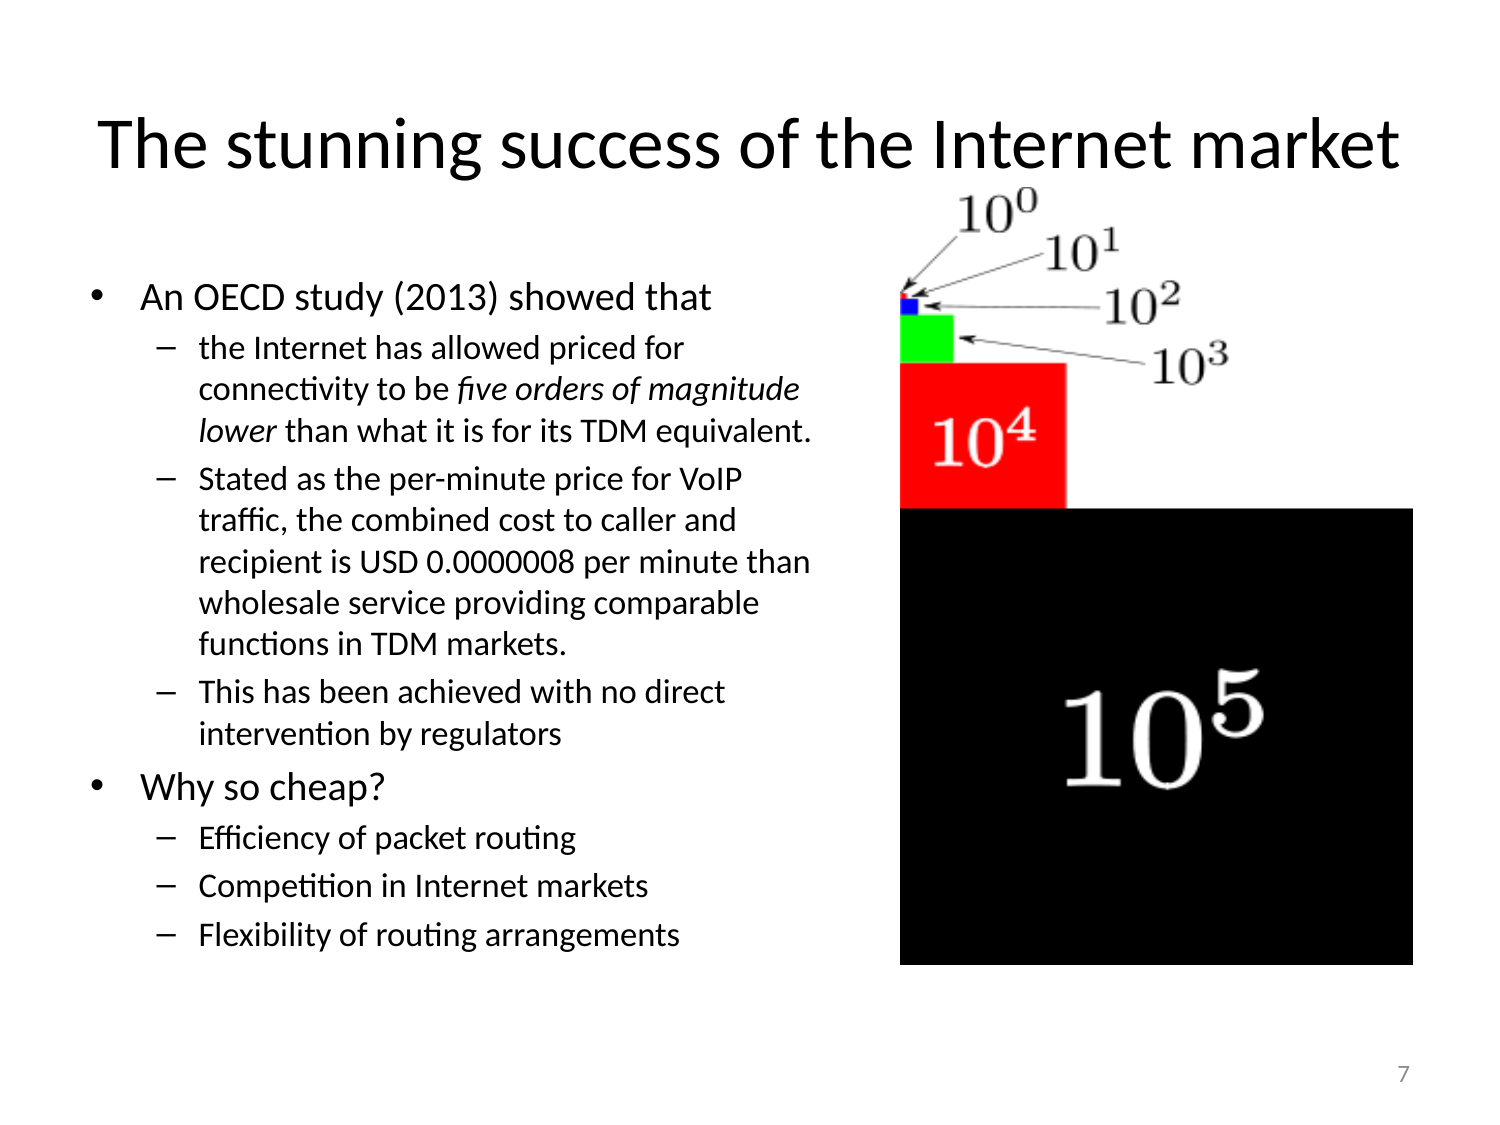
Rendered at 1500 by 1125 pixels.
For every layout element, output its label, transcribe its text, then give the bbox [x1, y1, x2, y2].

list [899, 187, 1413, 965]
slide_number 7 [1074, 1042, 1425, 1103]
title The stunning success of the Internet market [75, 45, 1425, 233]
list An OECD study (2013) showed that the Internet has allowed priced for connectivity to be five orders of magnitude lower than what it is for its TDM equivalent. Stated as the per-minute price for VoIP traffic, the combined cost to caller and recipient is USD 0.0000008 per minute than wholesale service providing comparable functions in TDM markets. This has been achieved with no direct intervention by regulators Why so cheap? Efficiency of packet routing Competition in Internet markets Flexibility of routing arrangements [75, 262, 838, 1005]
